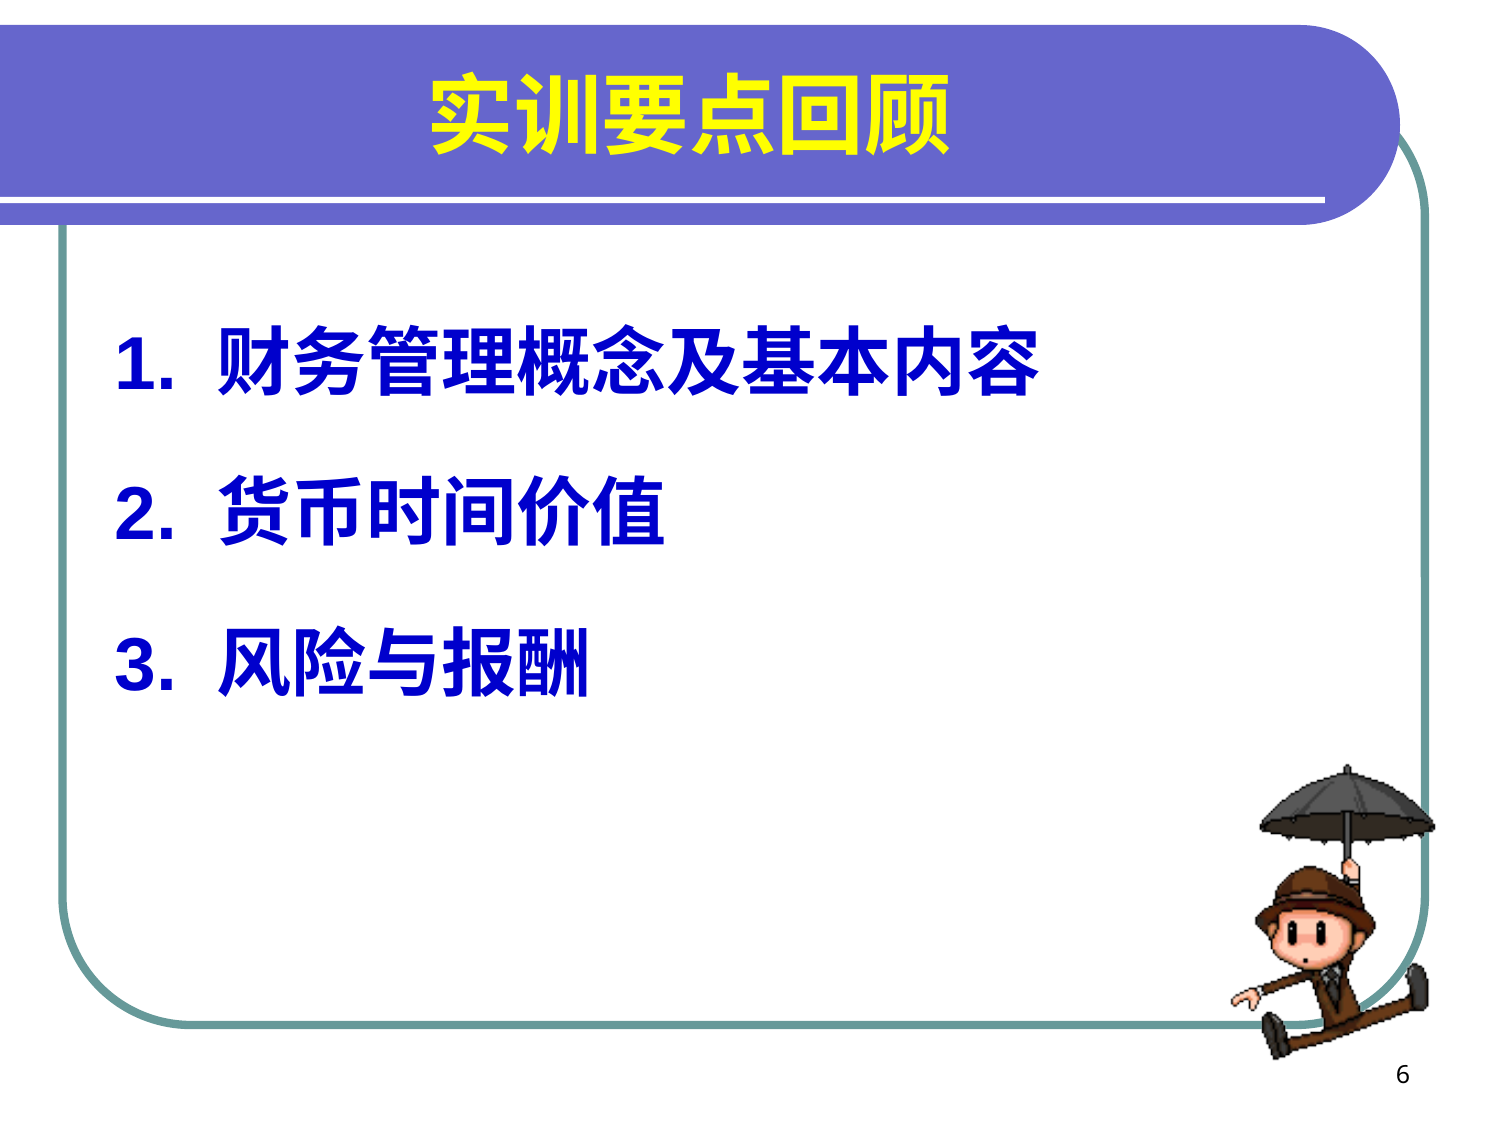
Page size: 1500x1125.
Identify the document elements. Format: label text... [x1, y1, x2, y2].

title 实训要点回顾 [31, 37, 1348, 188]
list 1. 财务管理概念及基本内容 2. 货币时间价值 3. 风险与报酬 [99, 262, 1401, 751]
slide_number 6 [1074, 1024, 1426, 1101]
picture [1173, 749, 1500, 1074]
